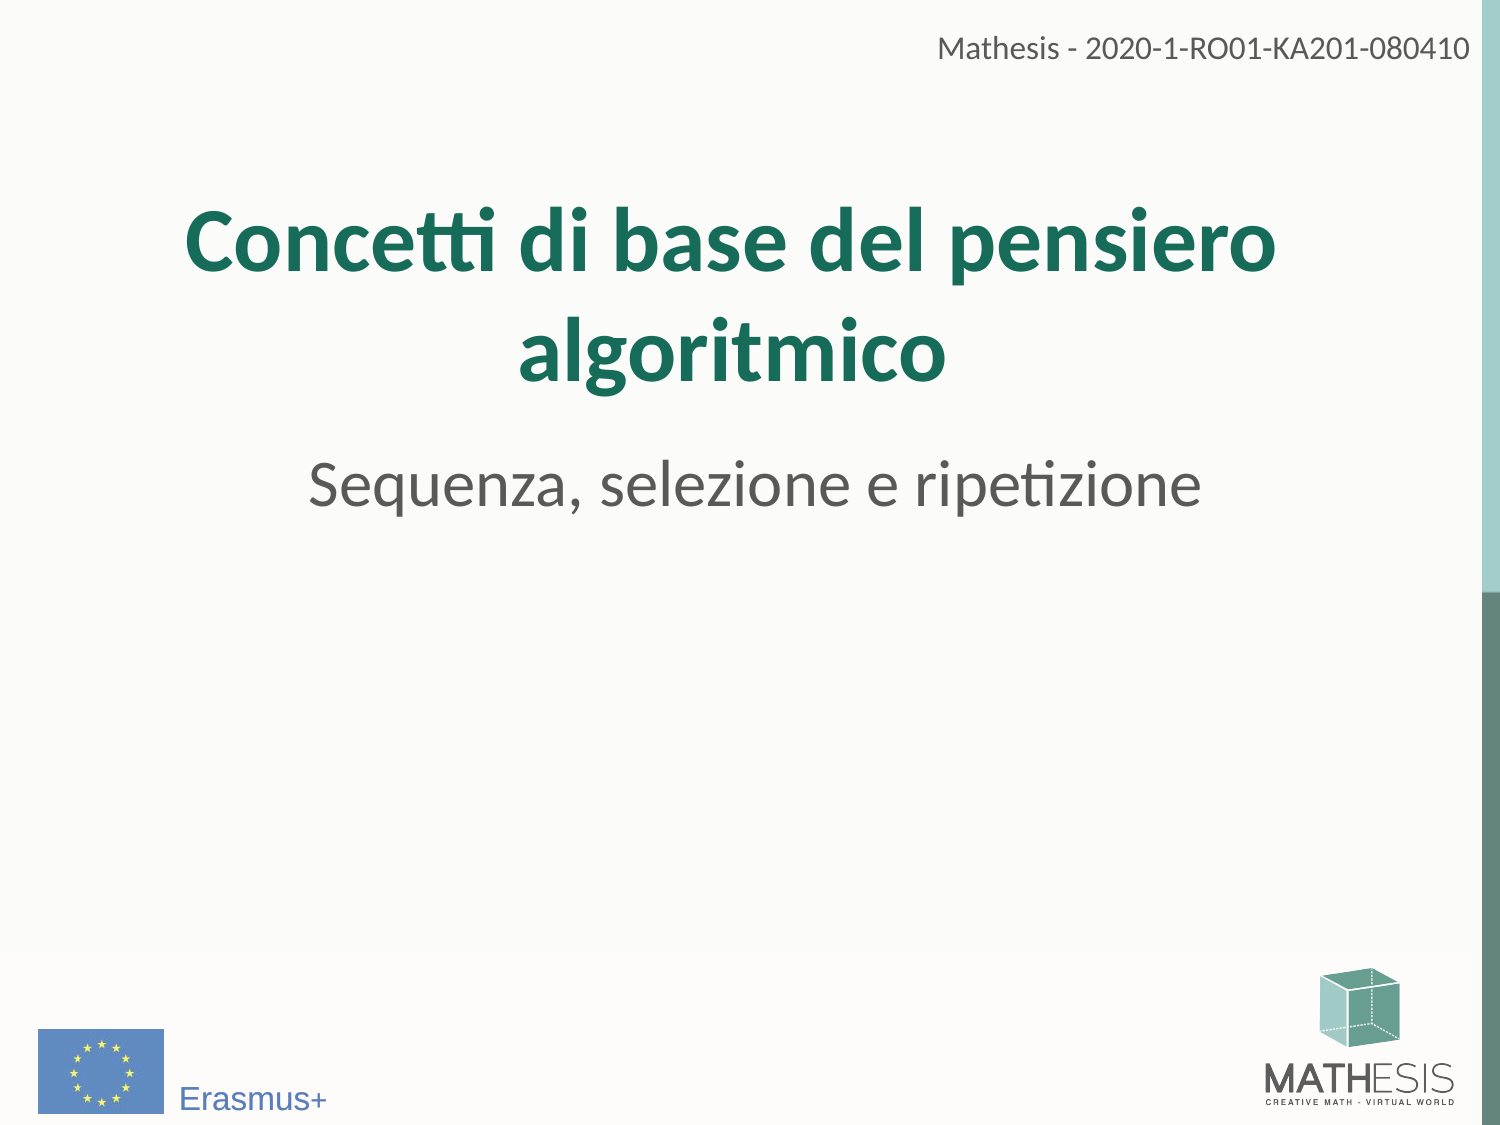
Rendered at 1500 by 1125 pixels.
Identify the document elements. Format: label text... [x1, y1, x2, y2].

title Concetti di base del pensiero algoritmico [53, 172, 1412, 414]
subtitle Sequenza, selezione e ripetizione [53, 432, 1459, 721]
